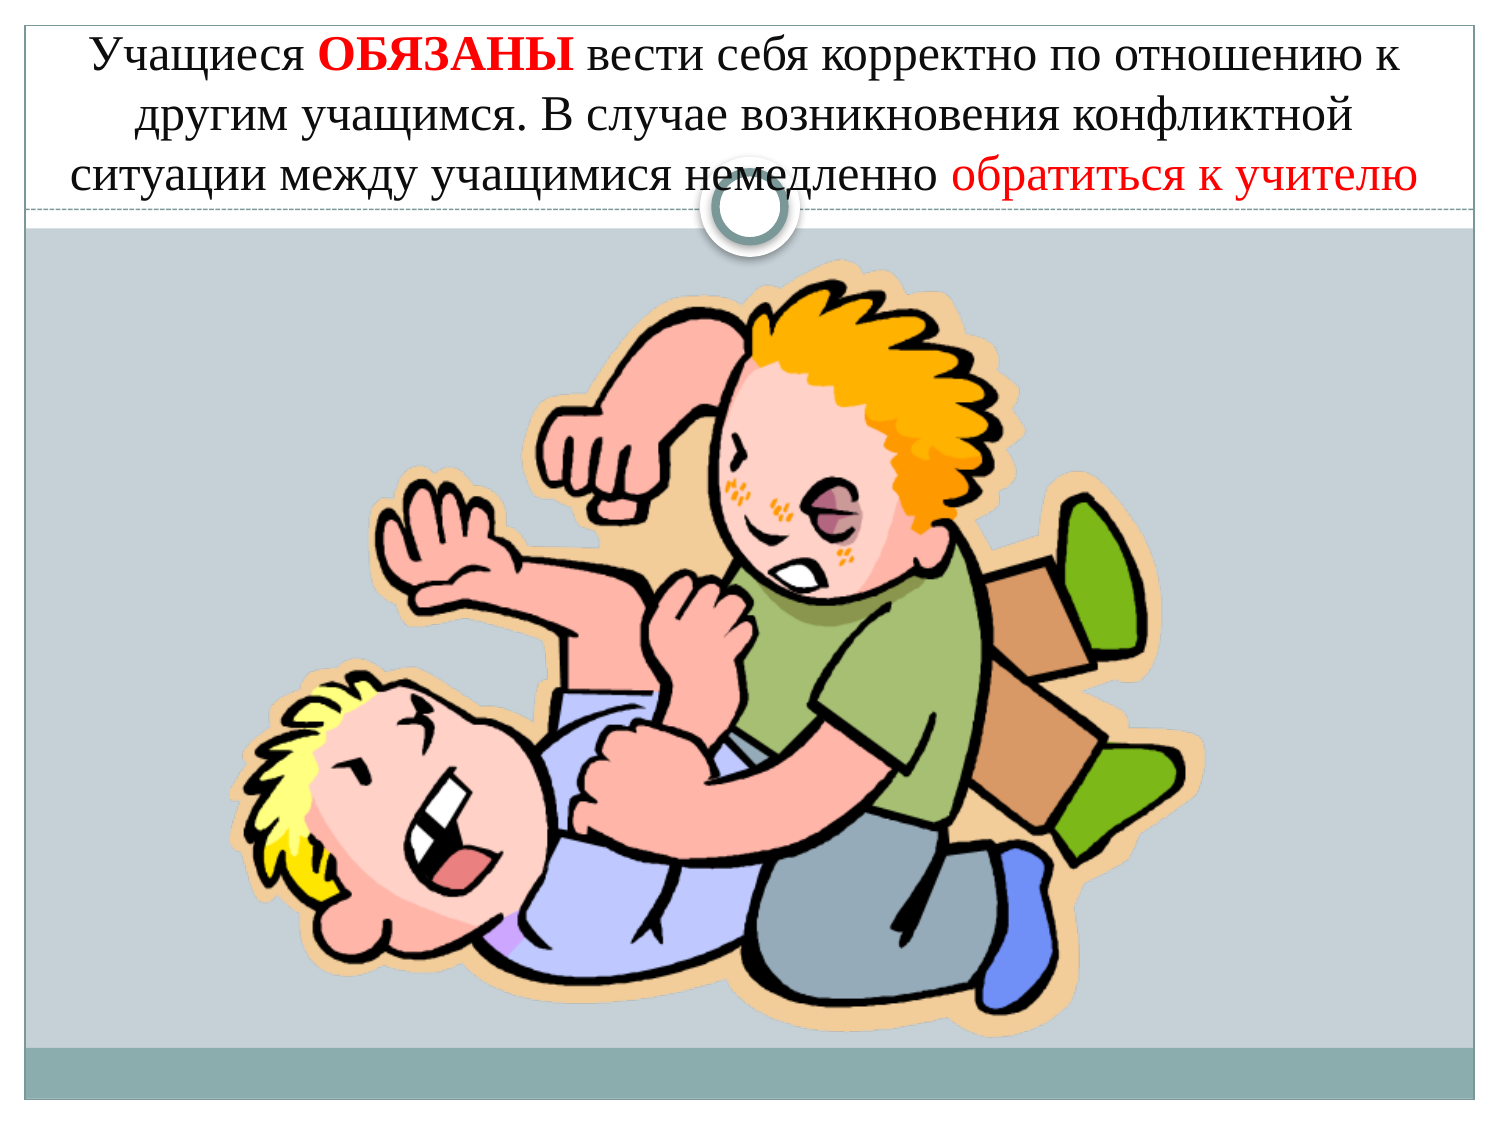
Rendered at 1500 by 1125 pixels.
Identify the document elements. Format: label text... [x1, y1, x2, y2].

title Учащиеся ОБЯЗАНЫ вести себя корректно по отношению к другим учащимся. В случае возникновения конфликтной ситуации между учащимися немедленно обратиться к учителю [17, 54, 1471, 209]
picture [229, 243, 1217, 1049]
